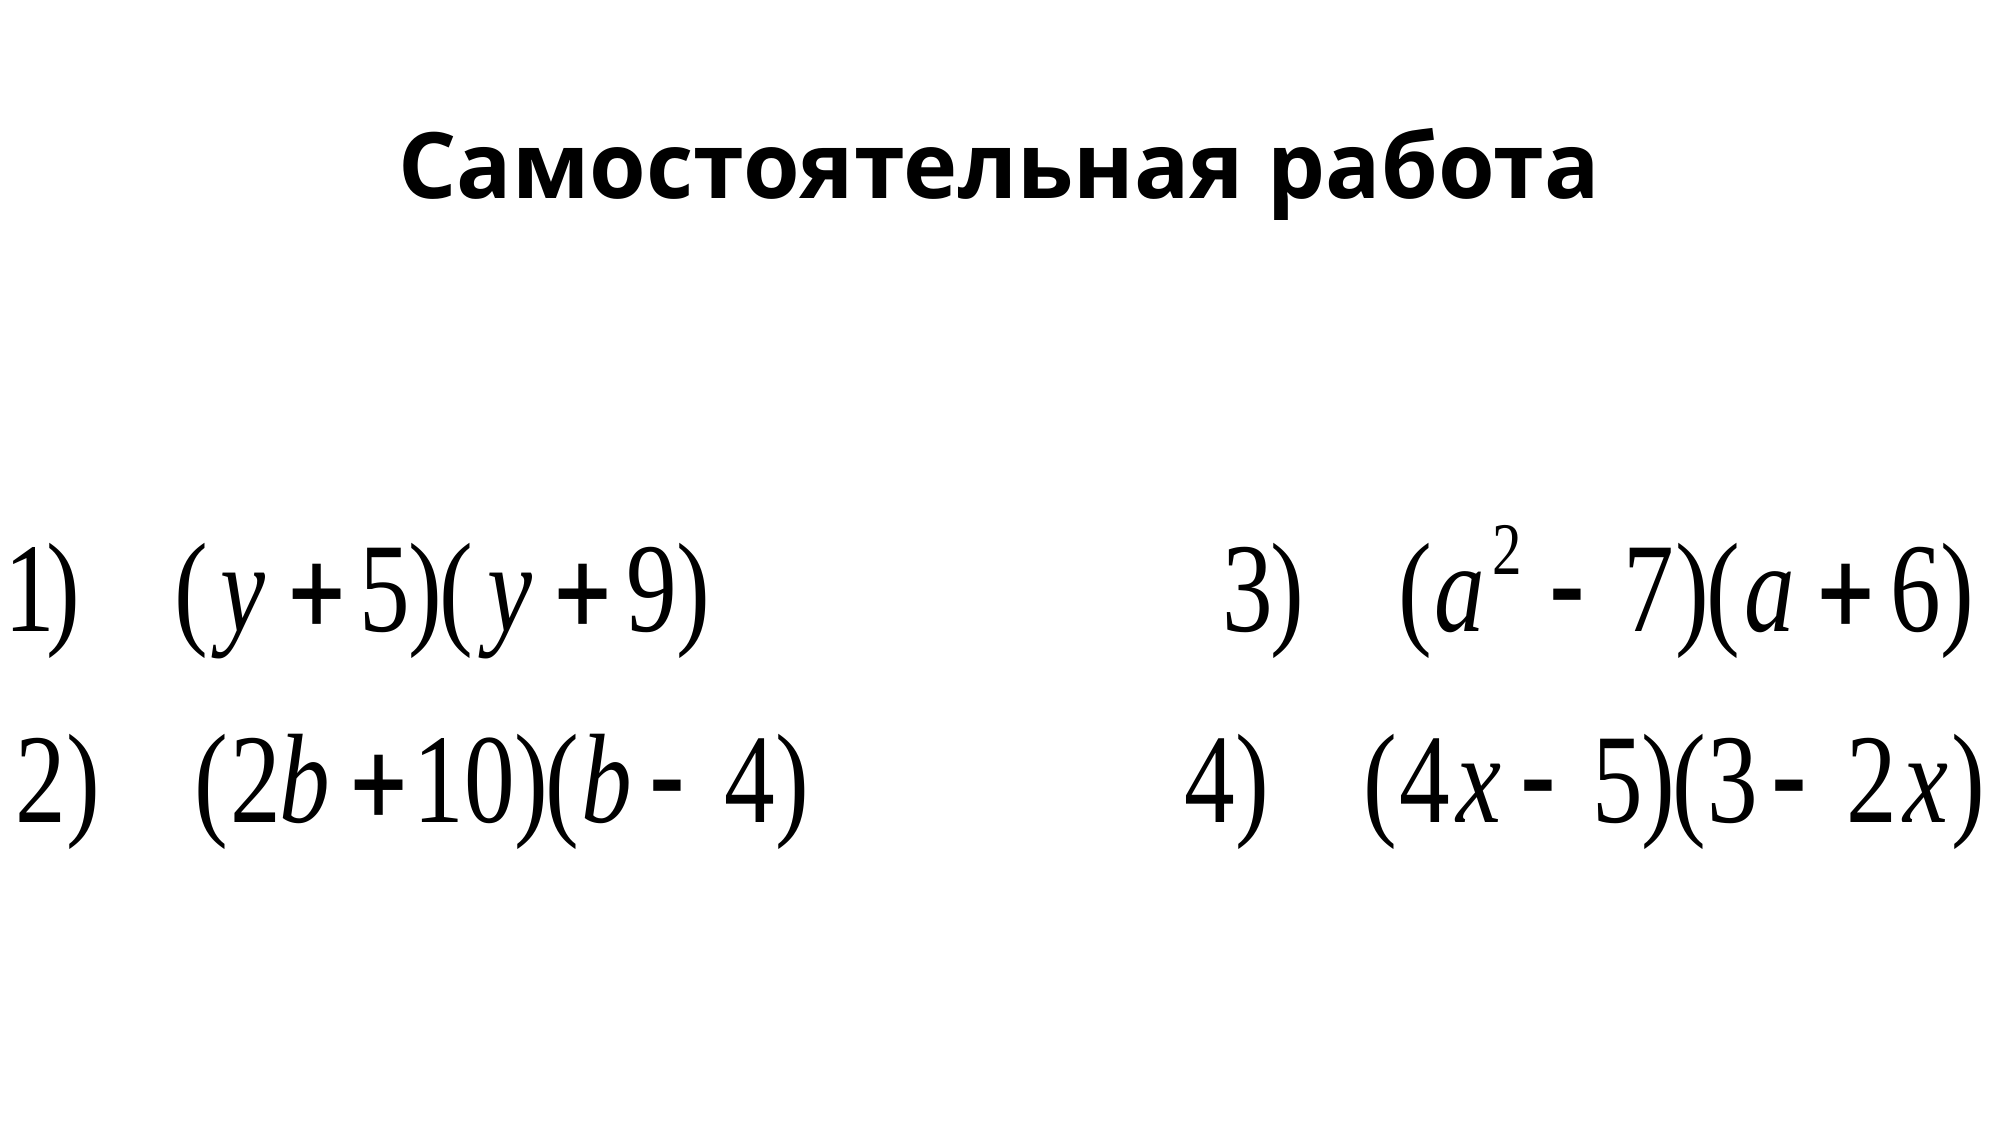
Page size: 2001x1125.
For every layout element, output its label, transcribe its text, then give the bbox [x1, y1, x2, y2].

title Самостоятельная работа [137, 59, 1863, 278]
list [0, 494, 2000, 890]
